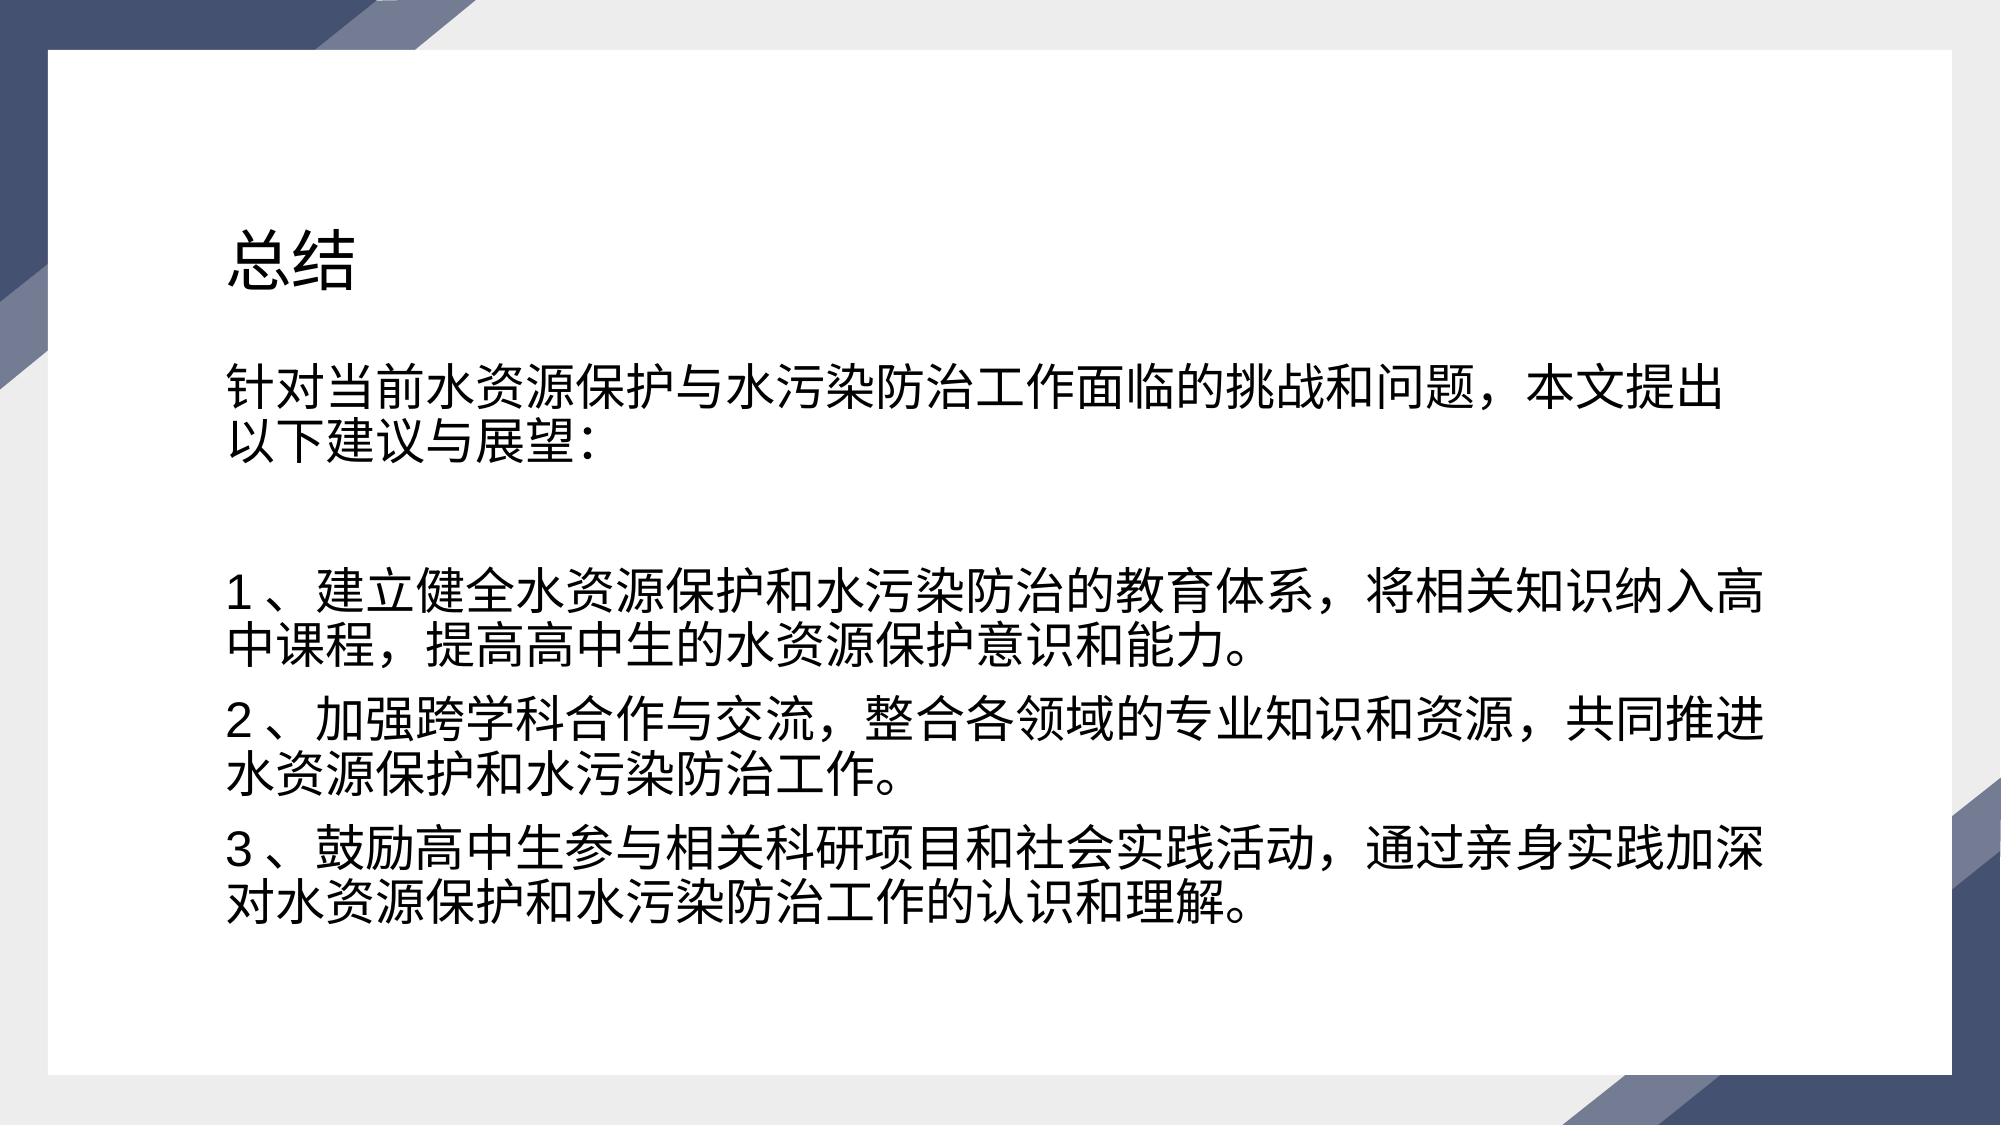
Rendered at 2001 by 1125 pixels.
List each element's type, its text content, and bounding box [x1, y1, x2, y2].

title 总结 [210, 204, 1790, 324]
list 针对当前水资源保护与水污染防治工作面临的挑战和问题，本文提出以下建议与展望： 1、建立健全水资源保护和水污染防治的教育体系，将相关知识纳入高中课程，提高高中生的水资源保护意识和能力。 2、加强跨学科合作与交流，整合各领域的专业知识和资源，共同推进水资源保护和水污染防治工作。 3、鼓励高中生参与相关科研项目和社会实践活动，通过亲身实践加深对水资源保护和水污染防治工作的认识和理解。 [210, 354, 1790, 921]
